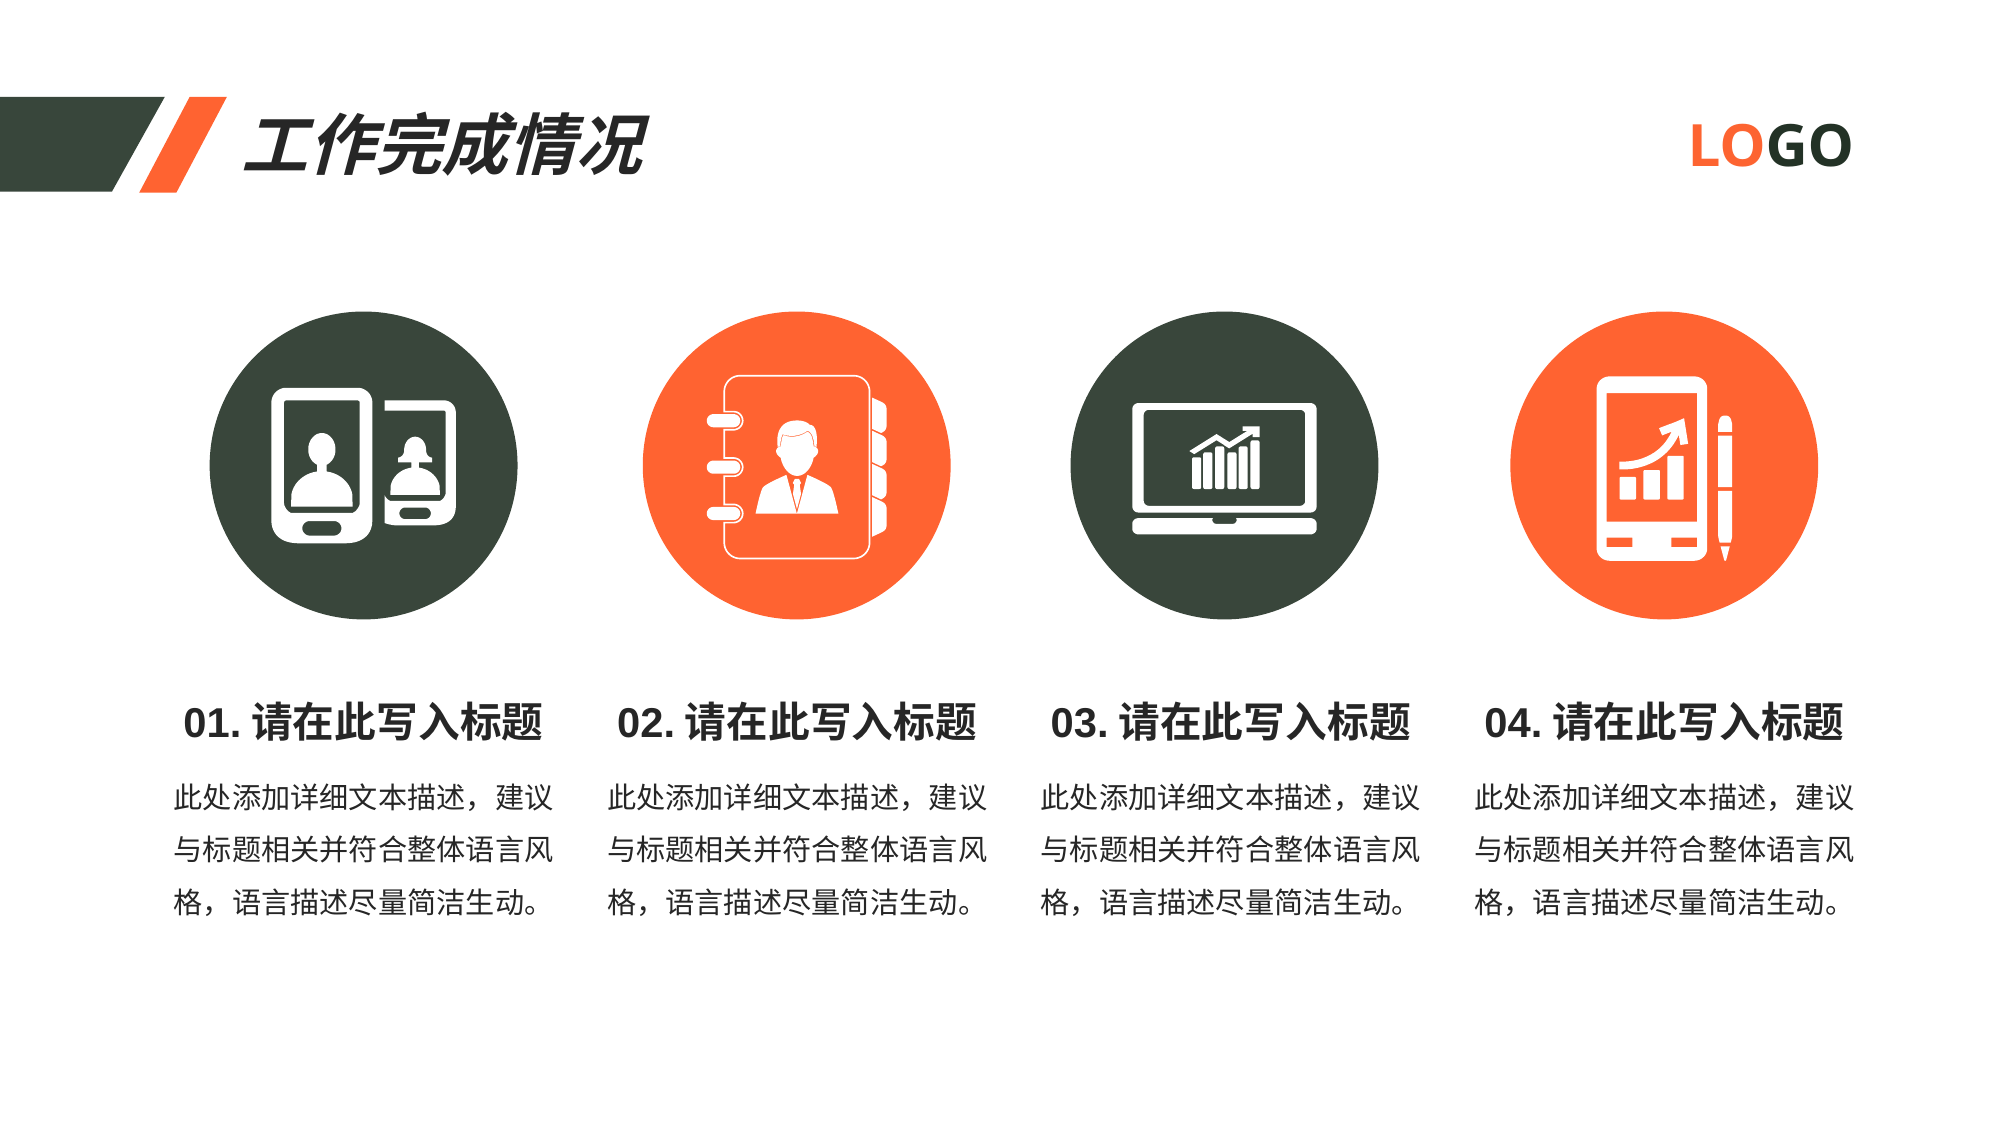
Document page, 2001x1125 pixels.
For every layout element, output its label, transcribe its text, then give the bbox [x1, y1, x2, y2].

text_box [584, 688, 1010, 929]
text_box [1510, 311, 1819, 620]
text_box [1451, 688, 1877, 929]
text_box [1070, 311, 1379, 620]
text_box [1018, 688, 1444, 929]
text_box LOGO [1616, 100, 1926, 186]
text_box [642, 311, 951, 620]
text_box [209, 311, 518, 620]
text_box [0, 95, 657, 193]
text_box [150, 688, 577, 929]
